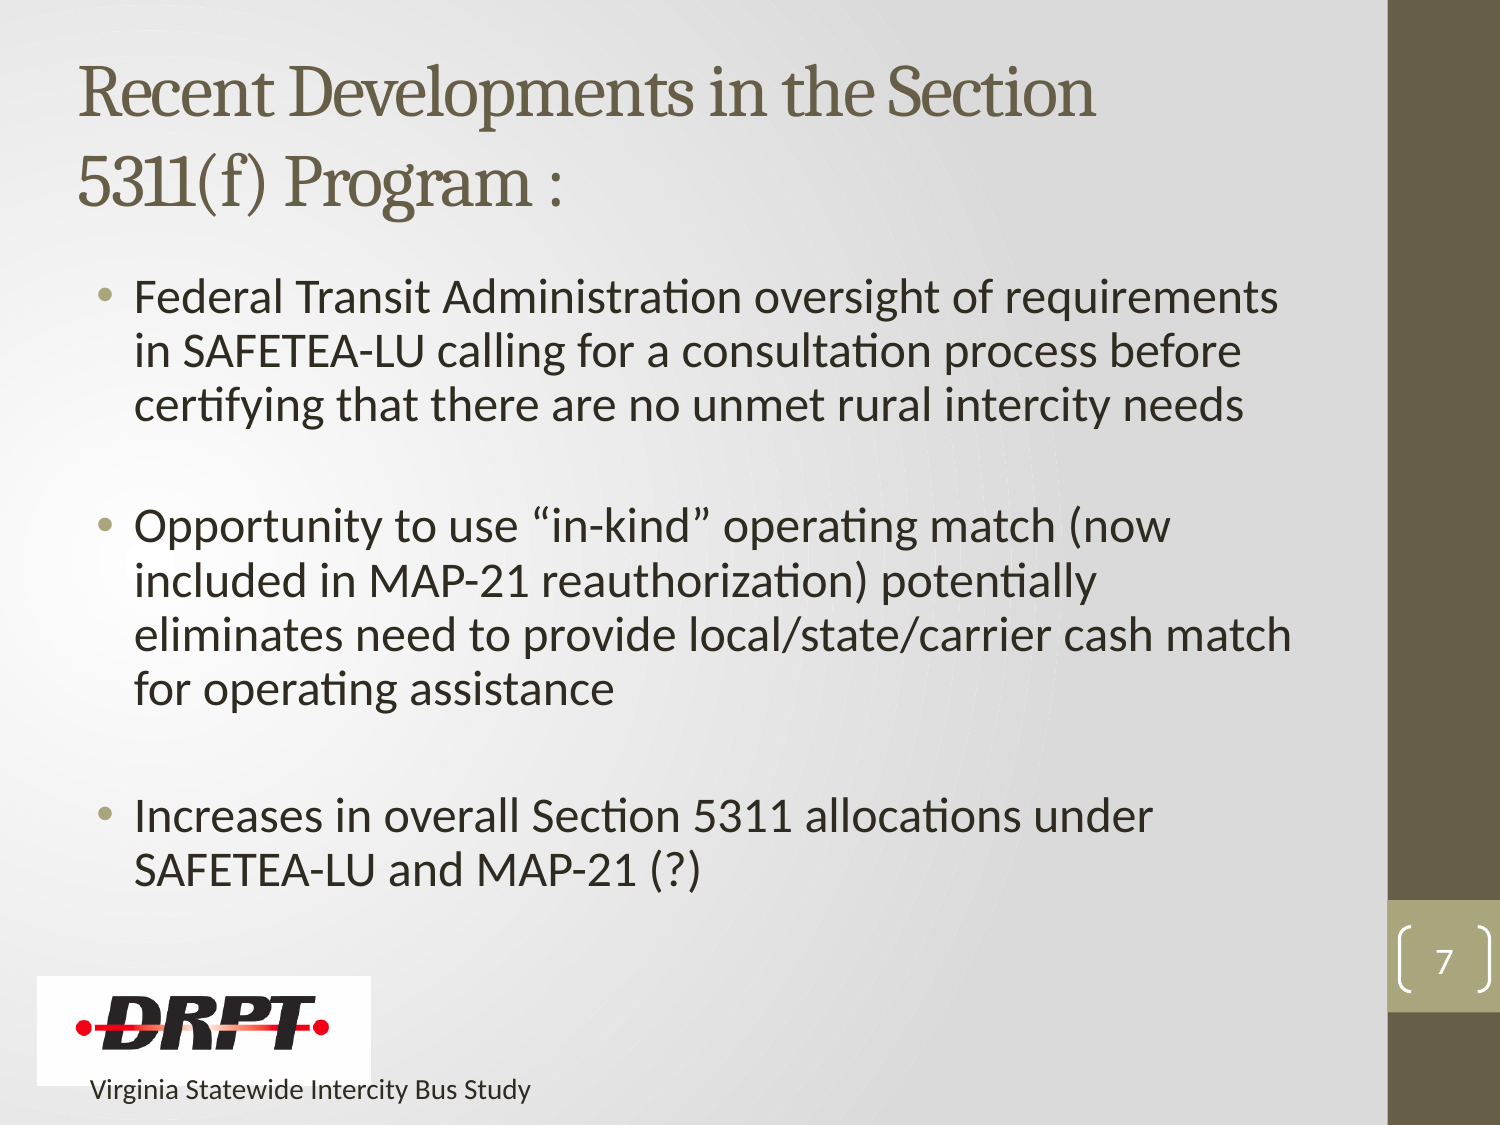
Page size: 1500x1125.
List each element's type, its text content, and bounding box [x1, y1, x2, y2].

title Recent Developments in the Section 5311(f) Program : [62, 37, 1313, 225]
list Federal Transit Administration oversight of requirements in SAFETEA-LU calling for a consultation process before certifying that there are no unmet rural intercity needs Opportunity to use “in-kind” operating match (now included in MAP-21 reauthorization) potentially eliminates need to provide local/state/carrier cash match for operating assistance Increases in overall Section 5311 allocations under SAFETEA-LU and MAP-21 (?) [62, 262, 1313, 1050]
slide_number 6 [1397, 925, 1492, 994]
picture [36, 976, 371, 1086]
